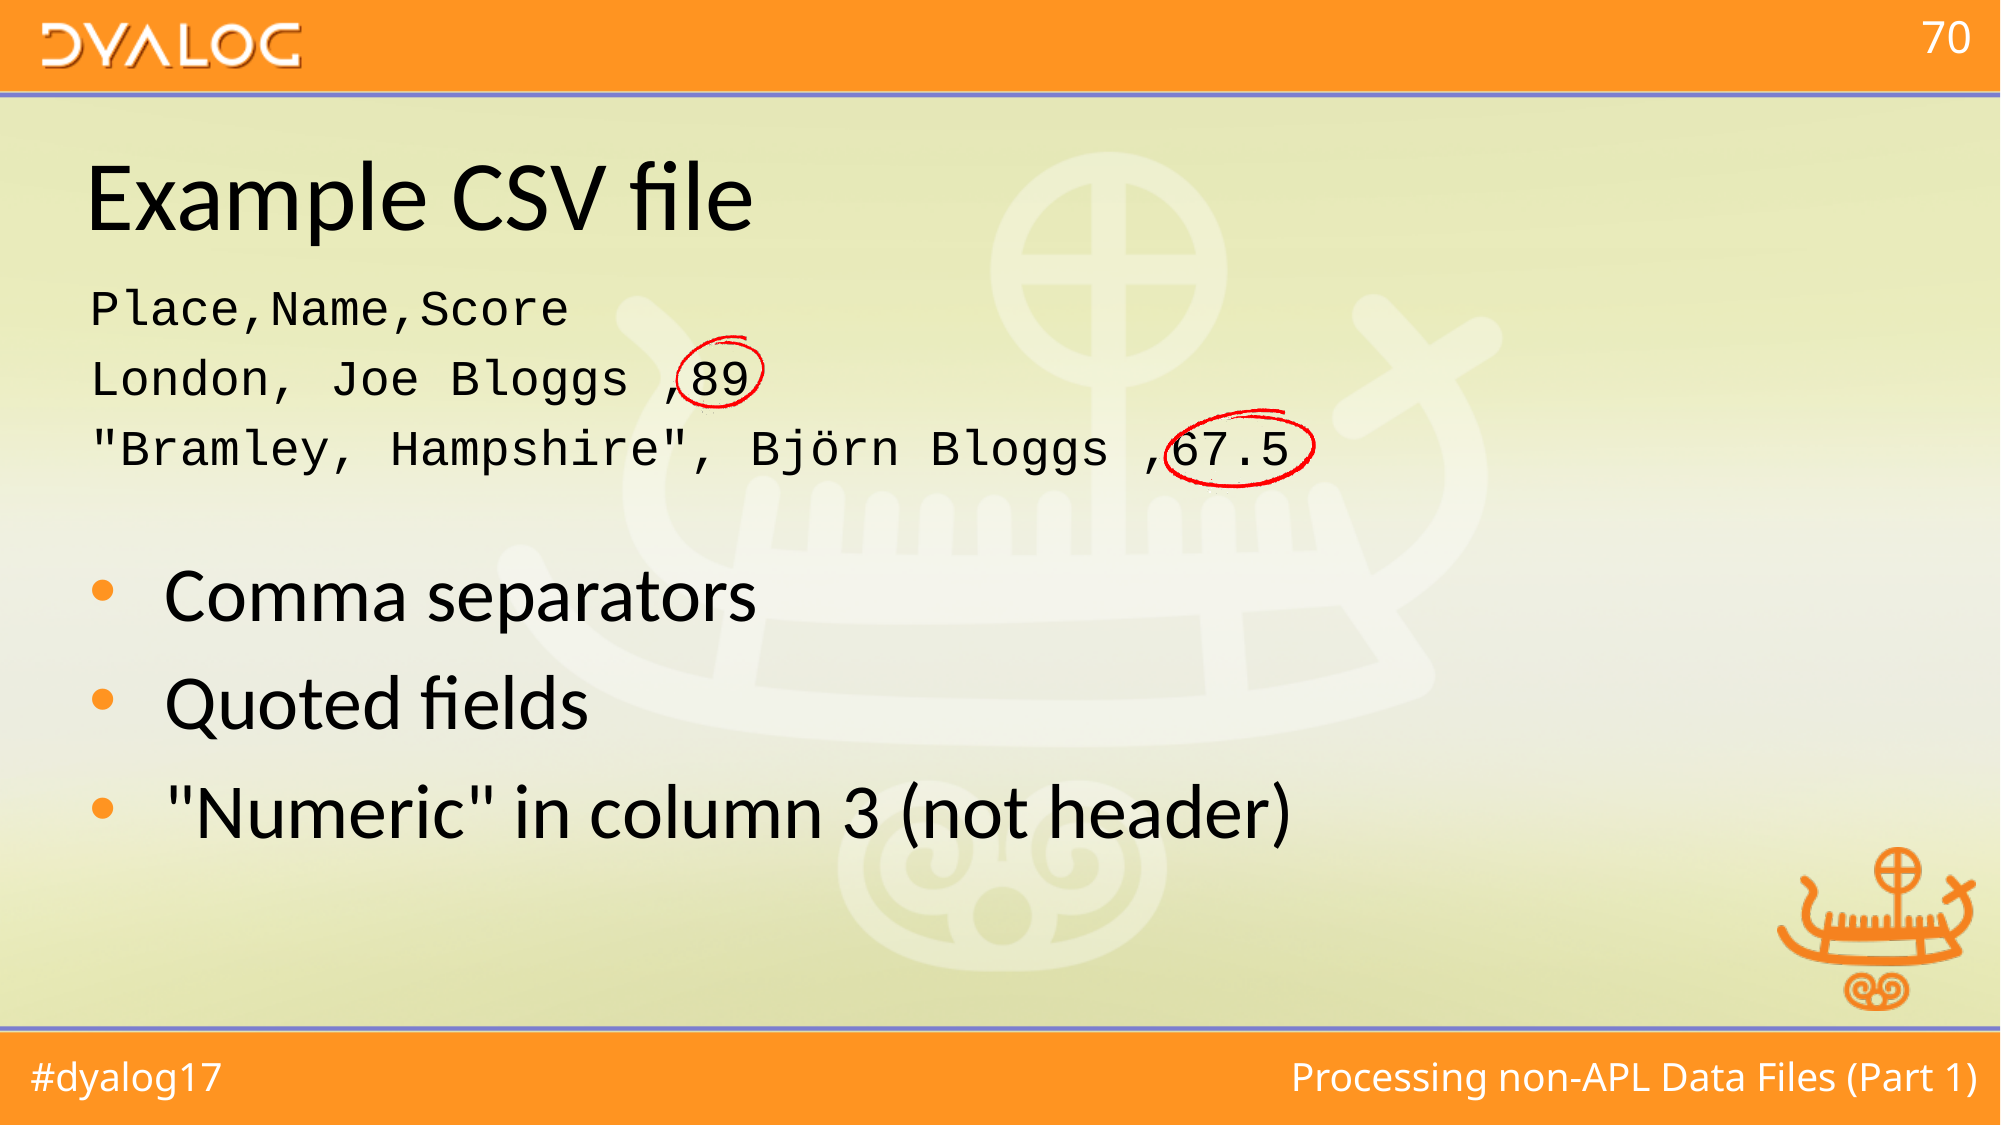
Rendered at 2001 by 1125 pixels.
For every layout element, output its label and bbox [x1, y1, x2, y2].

title [70, 125, 1900, 256]
list [74, 267, 1426, 1011]
picture [0, 0, 2001, 1125]
